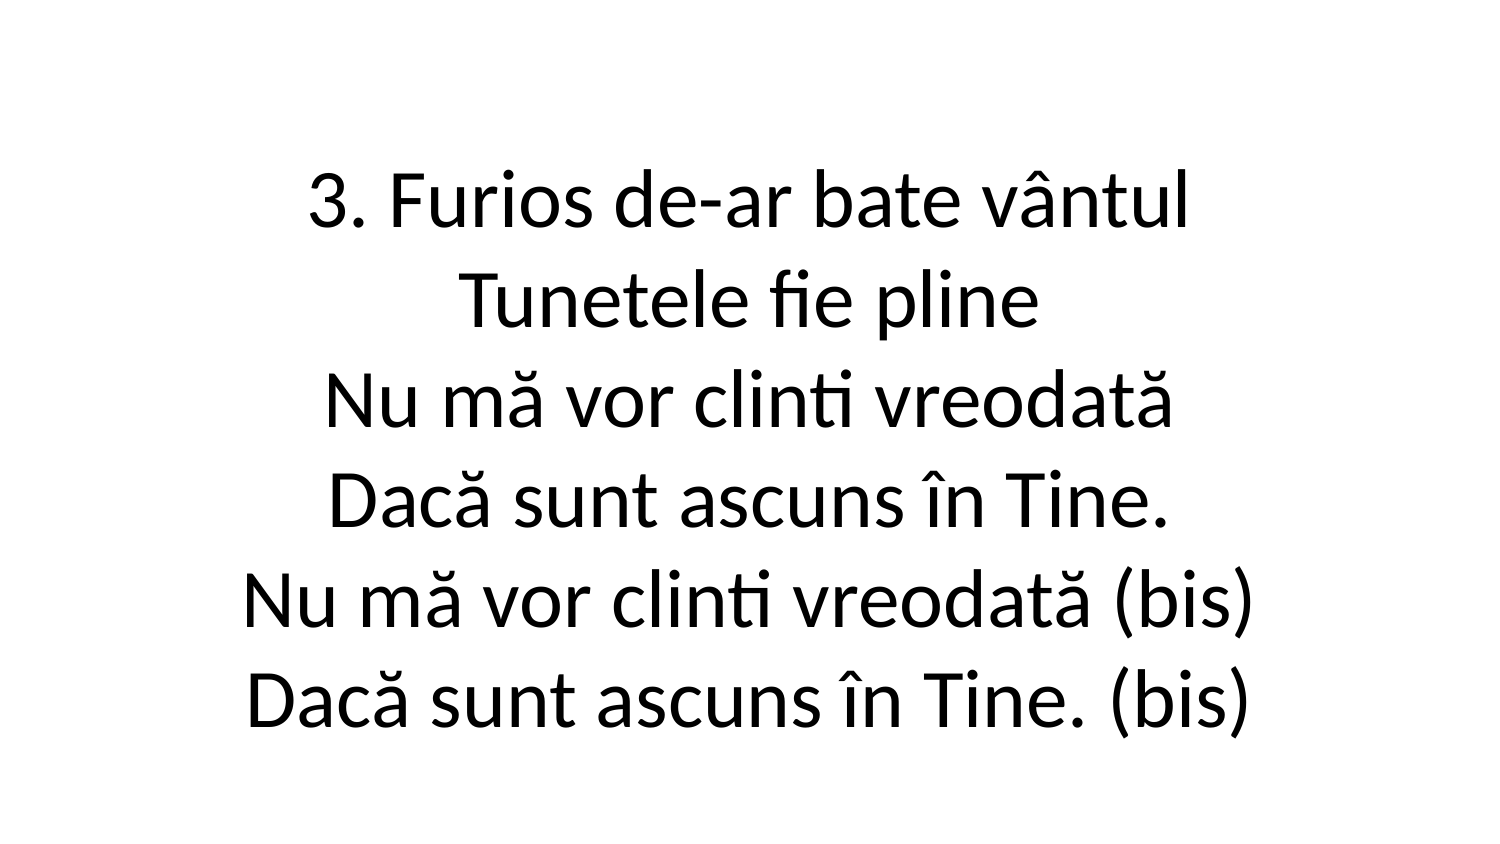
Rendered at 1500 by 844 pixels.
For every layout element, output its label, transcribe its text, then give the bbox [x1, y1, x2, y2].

text_box 3. Furios de-ar bate vântul Tunetele fie pline Nu mă vor clinti vreodată Dacă sunt ascuns în Tine. Nu mă vor clinti vreodată (bis) Dacă sunt ascuns în Tine. (bis) [226, 92, 1274, 752]
